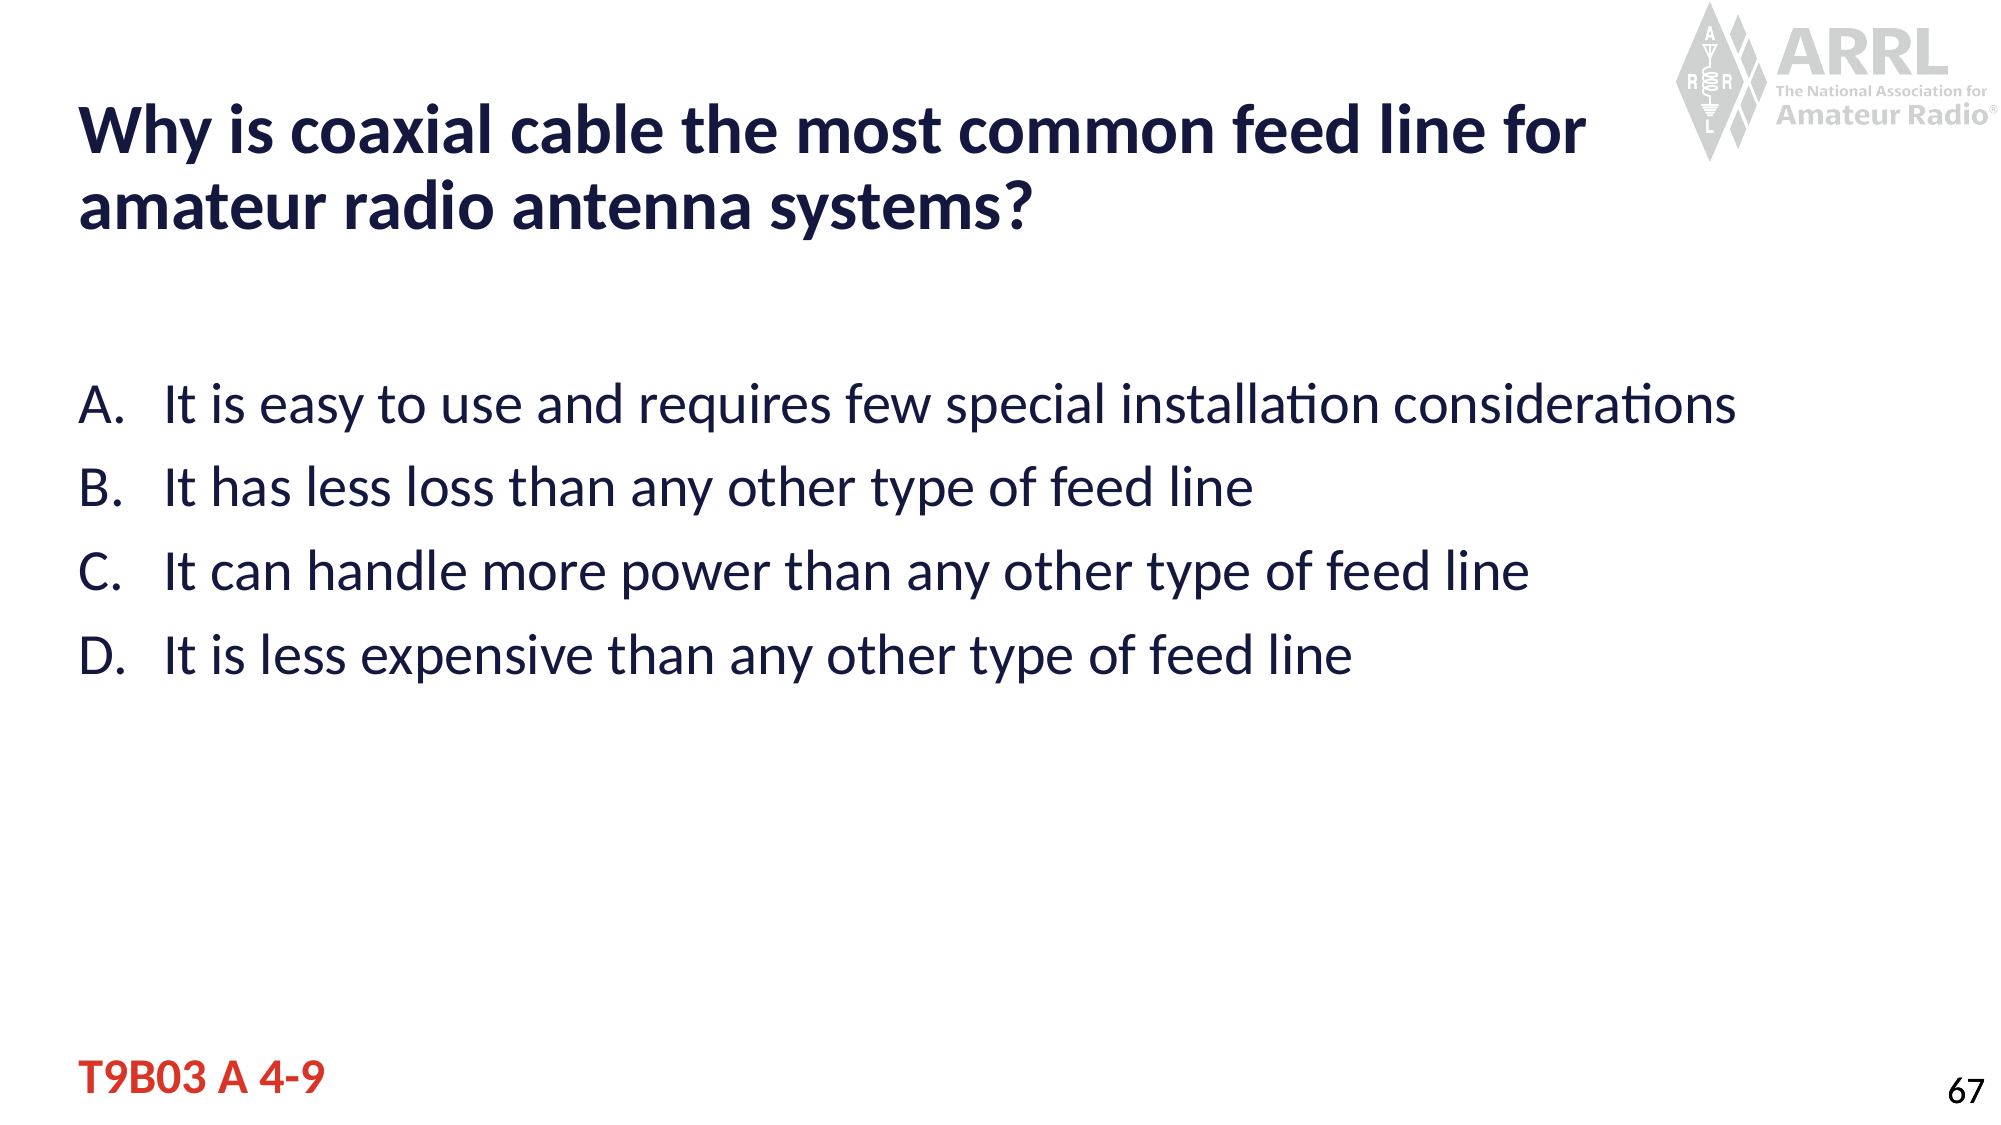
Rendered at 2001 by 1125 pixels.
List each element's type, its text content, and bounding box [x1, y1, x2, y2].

picture [1674, 0, 2000, 164]
text_box T9B03 A 4-9 [63, 1036, 921, 1112]
title Why is coaxial cable the most common feed line for amateur radio antenna systems? [63, 59, 1863, 278]
list It is easy to use and requires few special installation considerations It has less loss than any other type of feed line It can handle more power than any other type of feed line It is less expensive than any other type of feed line [63, 365, 1863, 989]
